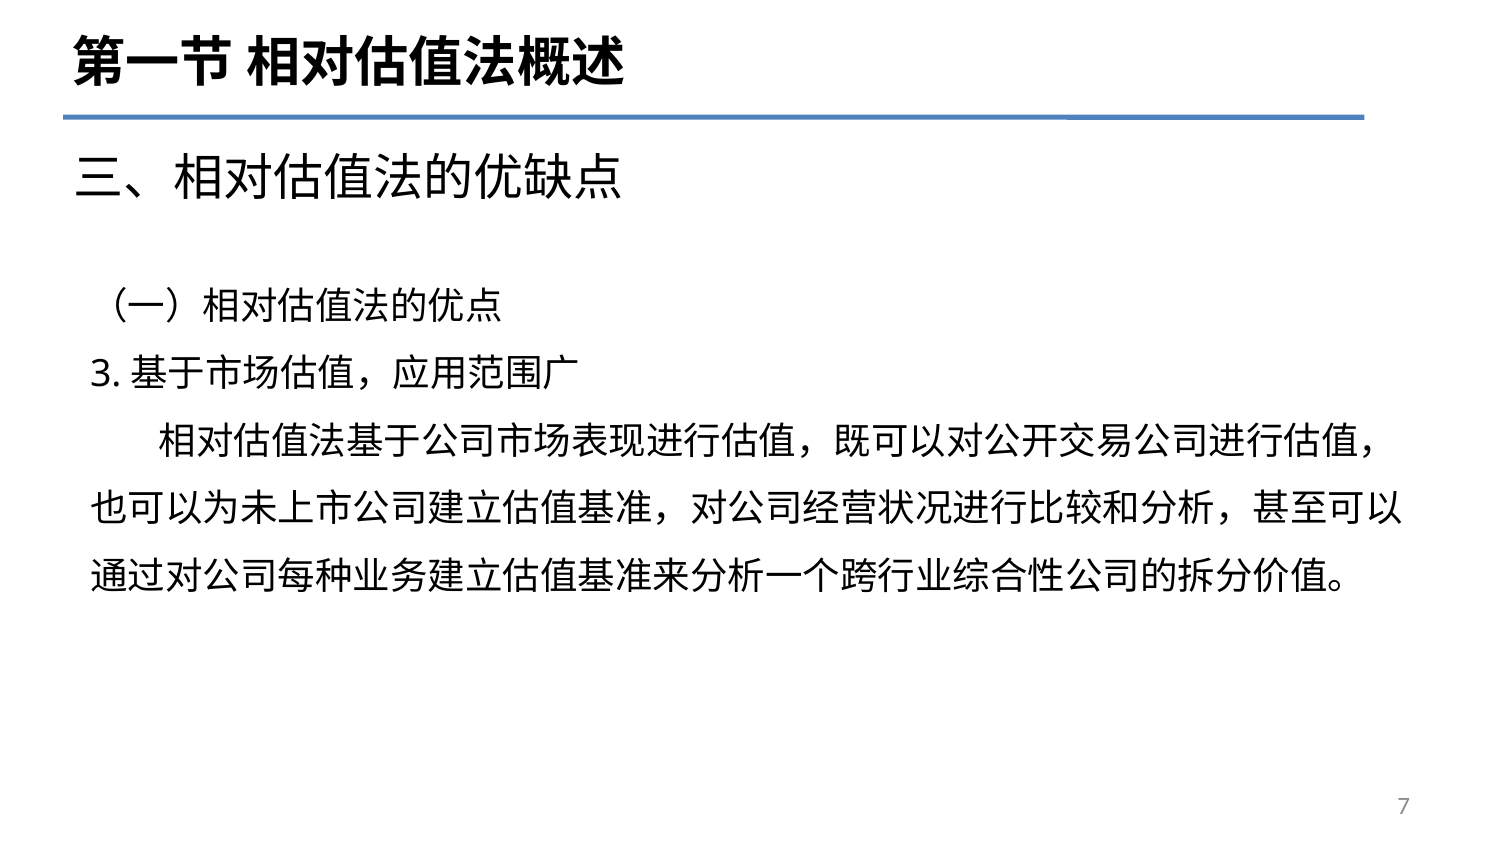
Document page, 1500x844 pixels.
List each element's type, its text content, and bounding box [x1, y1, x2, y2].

text_box 第一节 相对估值法概述 [56, 11, 1407, 107]
list （一）相对估值法的优点 3.基于市场估值，应用范围广 相对估值法基于公司市场表现进行估值，既可以对公开交易公司进行估值，也可以为未上市公司建立估值基准，对公司经营状况进行比较和分析，甚至可以通过对公司每种业务建立估值基准来分析一个跨行业综合性公司的拆分价值。 [75, 251, 1425, 809]
slide_number 7 [1074, 782, 1425, 827]
title 三、相对估值法的优缺点 [58, 105, 1409, 247]
